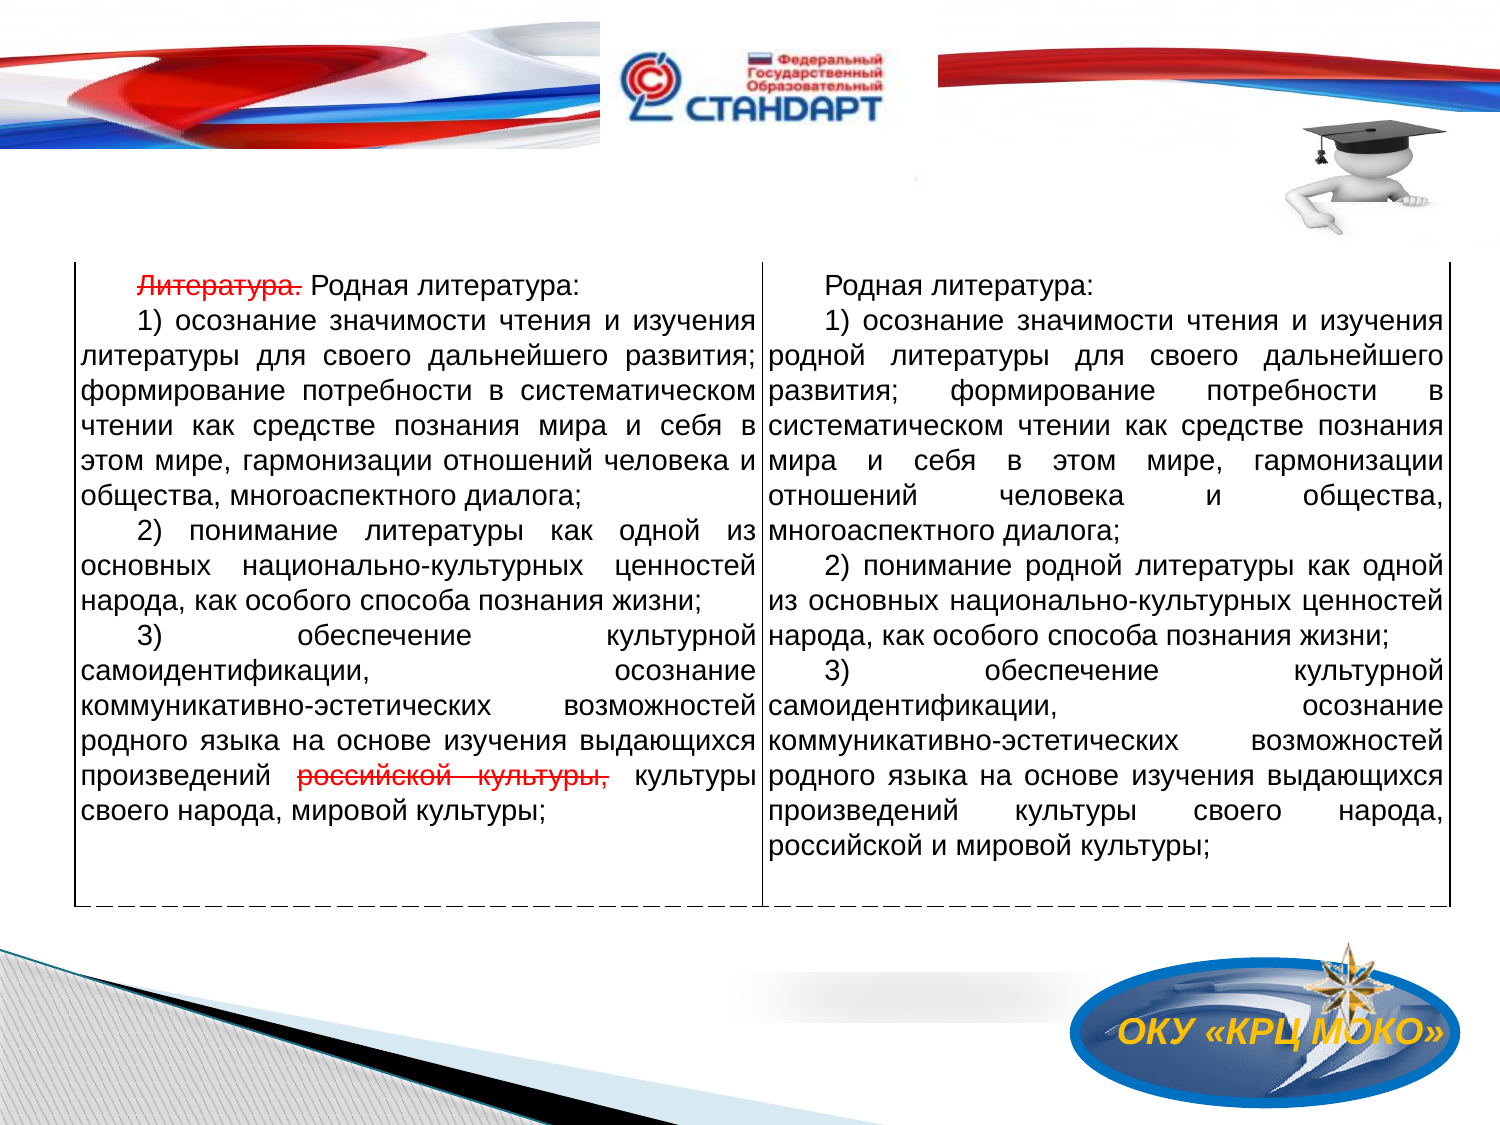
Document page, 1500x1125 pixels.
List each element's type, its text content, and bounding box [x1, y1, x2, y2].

table_header Родная литература: 1) осознание значимости чтения и изучения родной литературы для своего дальнейшего развития; формирование потребности в систематическом чтении как средстве познания мира и себя в этом мире, гармонизации отношений человека и общества, многоаспектного диалога; 2) понимание родной литературы как одной из основных национально-культурных ценностей народа, как особого способа познания жизни; 3) обеспечение культурной самоидентификации, осознание коммуникативно-эстетических возможностей родного языка на основе изучения выдающихся произведений культуры своего народа, российской и мировой культуры; [763, 262, 1449, 906]
picture [1074, 937, 1456, 1104]
table_header Литература. Родная литература: 1) осознание значимости чтения и изучения литературы для своего дальнейшего развития; формирование потребности в систематическом чтении как средстве познания мира и себя в этом мире, гармонизации отношений человека и общества, многоаспектного диалога; 2) понимание литературы как одной из основных национально-культурных ценностей народа, как особого способа познания жизни; 3) обеспечение культурной самоидентификации, осознание коммуникативно-эстетических возможностей родного языка на основе изучения выдающихся произведений российской культуры, культуры своего народа, мировой культуры; [76, 262, 762, 906]
picture [0, 0, 1500, 244]
